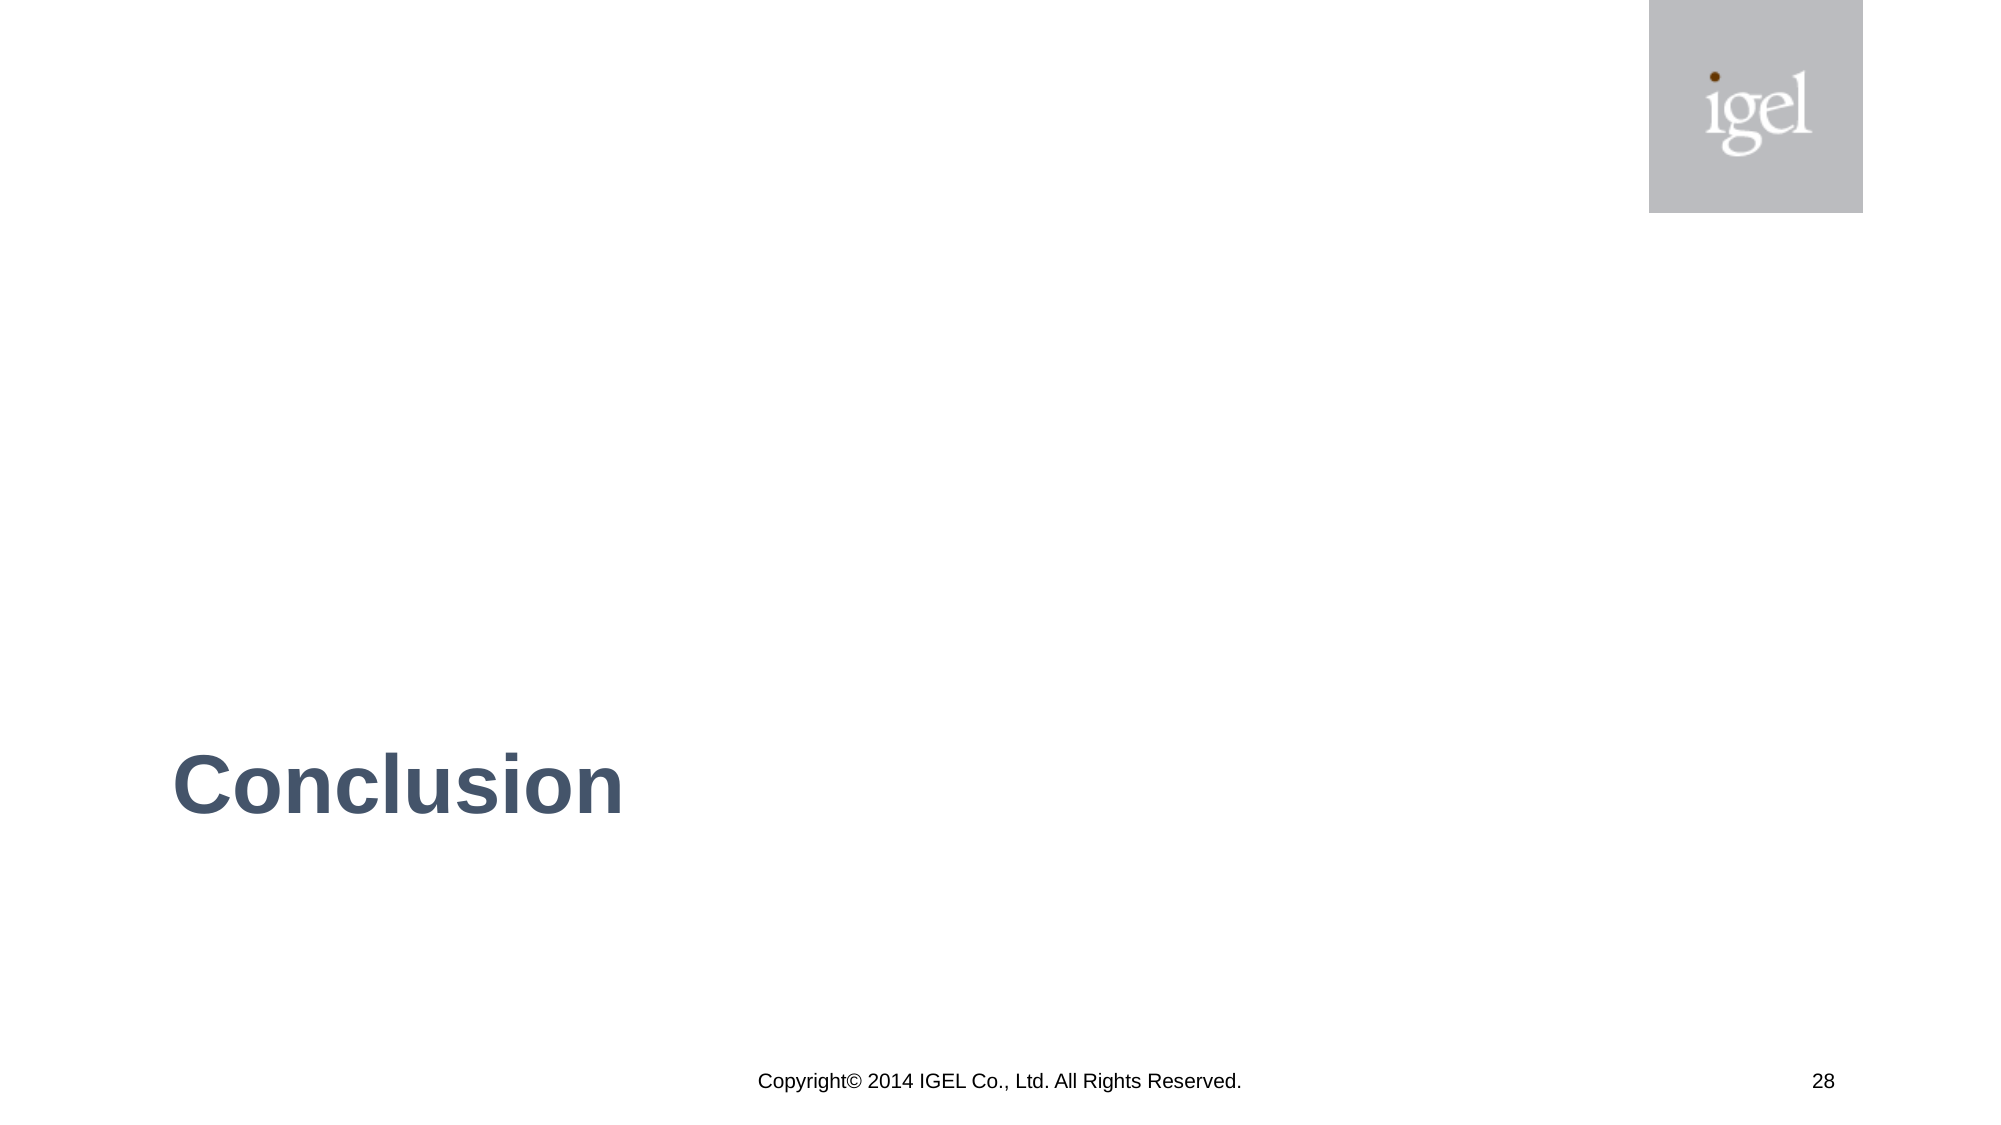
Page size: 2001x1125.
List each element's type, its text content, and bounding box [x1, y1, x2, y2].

footer Copyright© 2014 IGEL Co., Ltd. All Rights Reserved. [574, 1058, 1426, 1101]
title Conclusion [157, 722, 1859, 947]
picture [1649, 0, 1863, 213]
slide_number 27 [1433, 1058, 1851, 1101]
